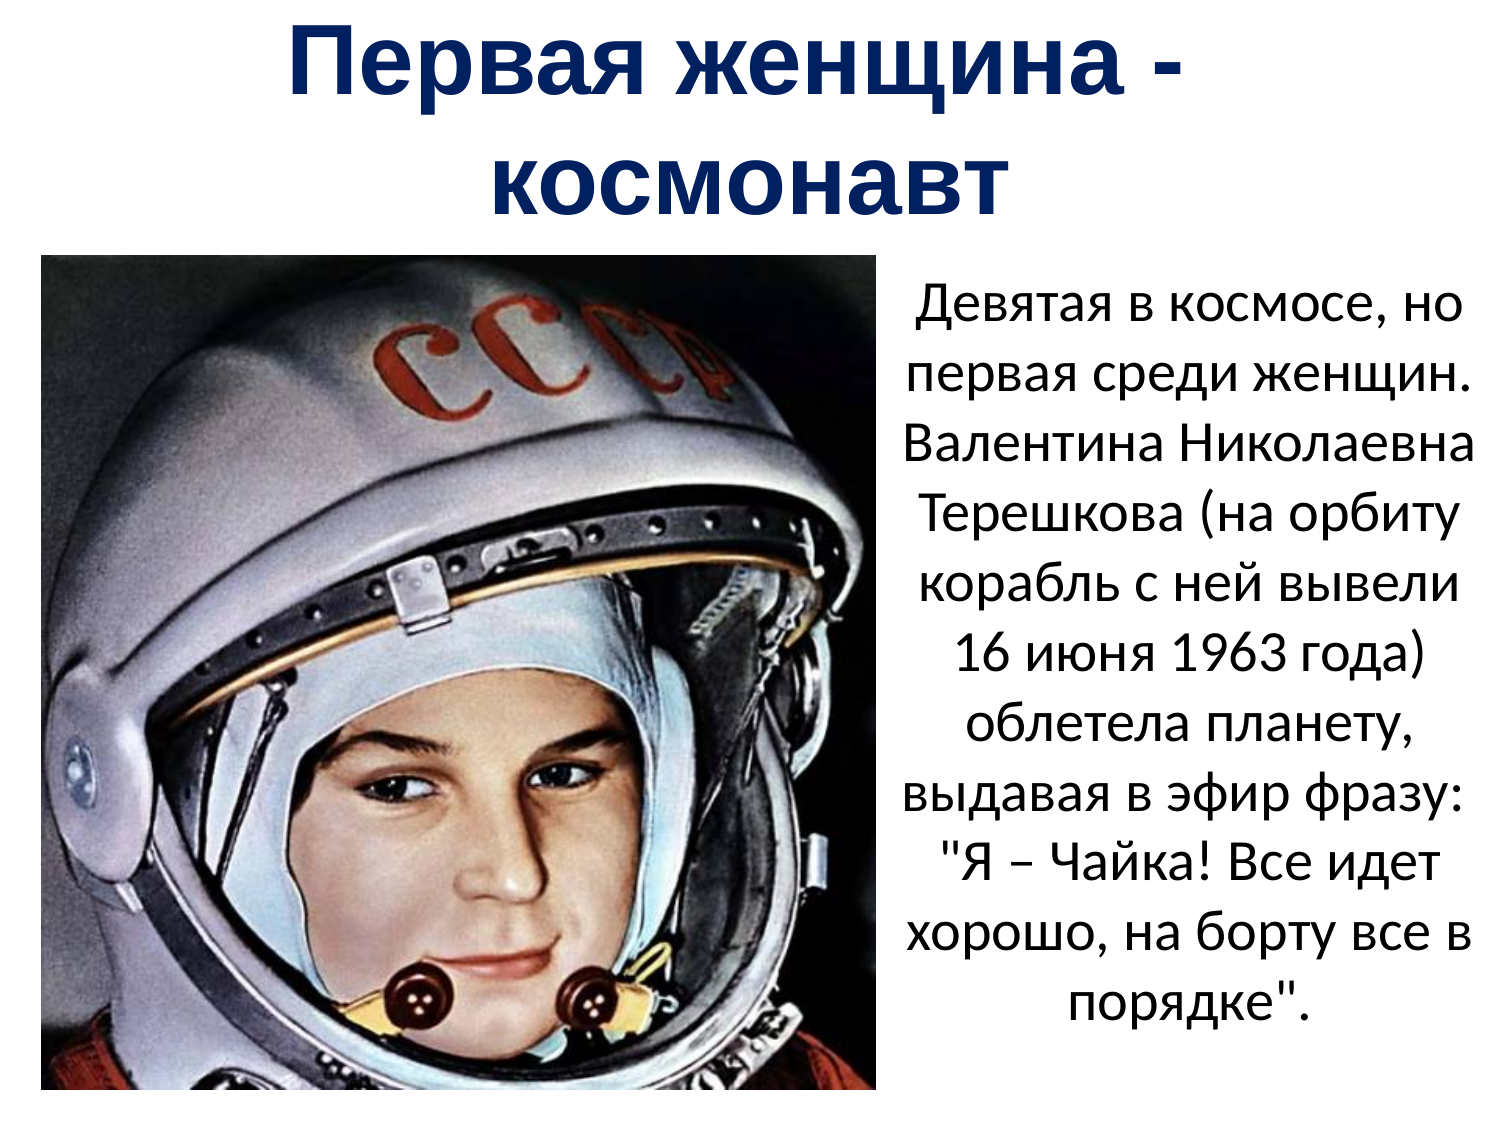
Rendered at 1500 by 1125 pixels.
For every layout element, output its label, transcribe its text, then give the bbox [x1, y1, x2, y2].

text_box Первая женщина - космонавт [0, 20, 1500, 209]
picture [41, 255, 876, 1090]
text_box Девятая в космосе, но первая среди женщин. Валентина Николаевна Терешкова (на орбиту корабль с ней вывели 16 июня 1963 года) облетела планету, выдавая в эфир фразу: "Я – Чайка! Все идет хорошо, на борту все в порядке". [879, 255, 1500, 1040]
